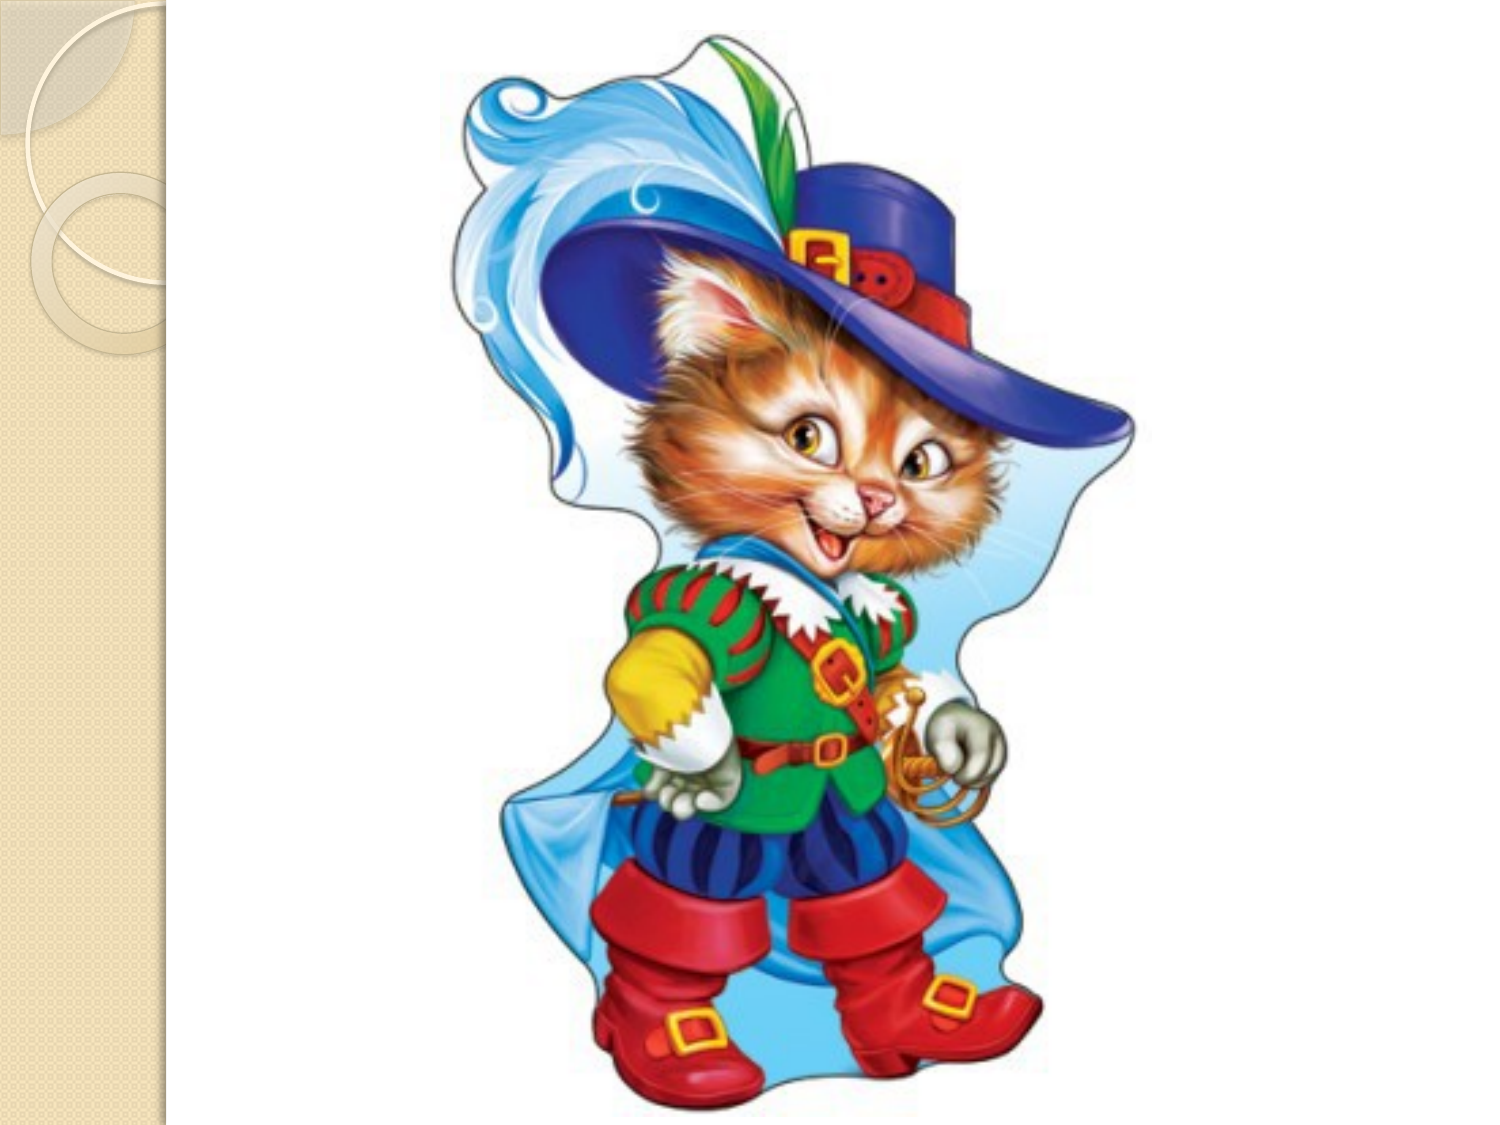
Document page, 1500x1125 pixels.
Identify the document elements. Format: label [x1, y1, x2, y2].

picture [440, 30, 1152, 1117]
